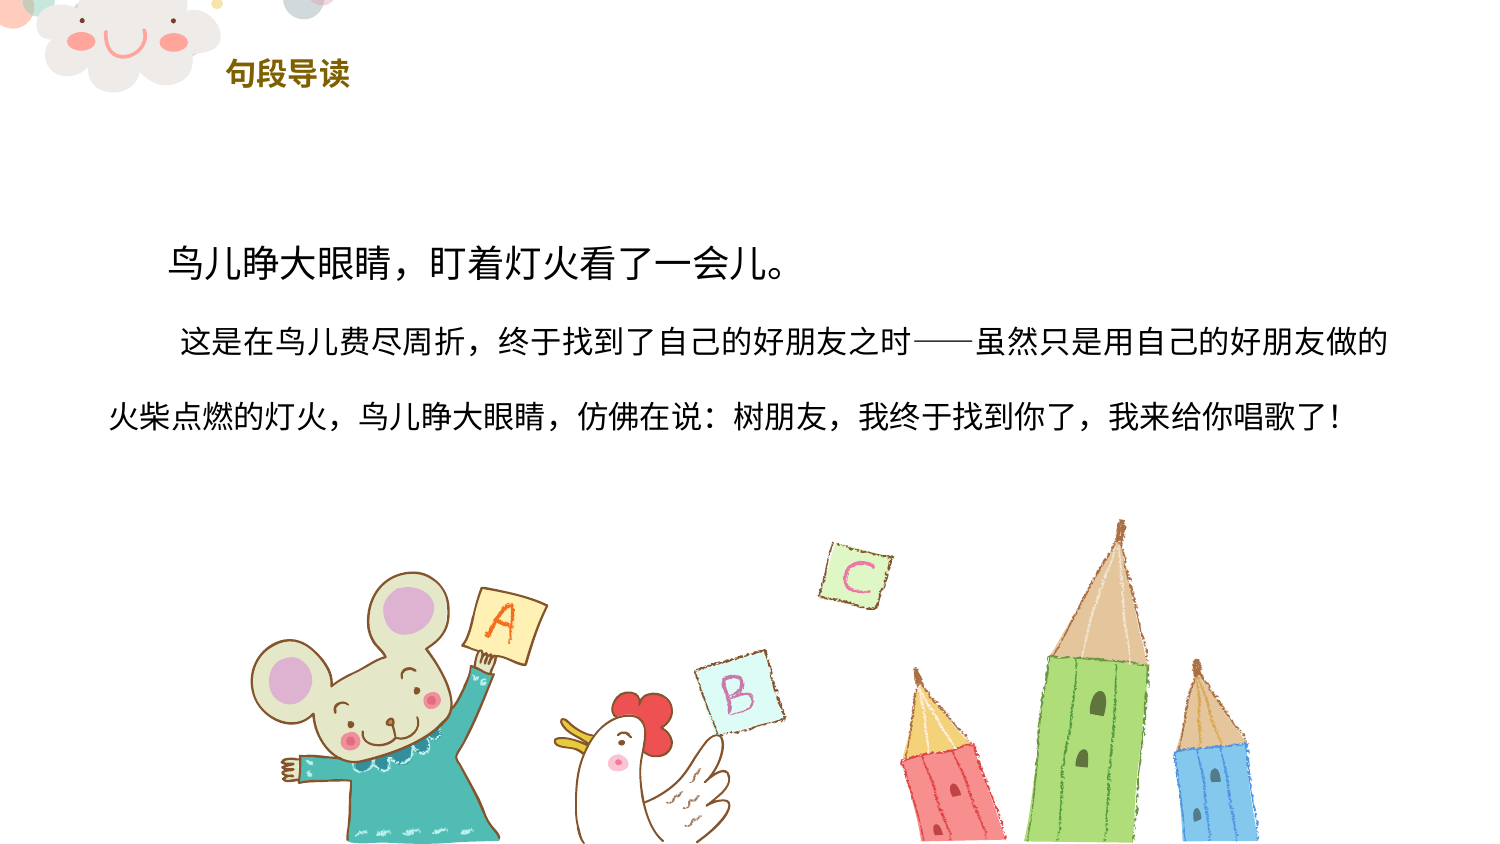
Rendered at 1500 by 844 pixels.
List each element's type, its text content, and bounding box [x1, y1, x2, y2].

picture [250, 518, 1260, 844]
picture [0, 0, 342, 98]
text_box 鸟儿睁大眼睛，盯着灯火看了一会儿。 这是在鸟儿费尽周折，终于找到了自己的好朋友之时——虽然只是用自己的好朋友做的火柴点燃的灯火，鸟儿睁大眼睛，仿佛在说：树朋友，我终于找到你了，我来给你唱歌了！ [97, 189, 1401, 441]
text_box 句段导读 [342, 48, 506, 98]
